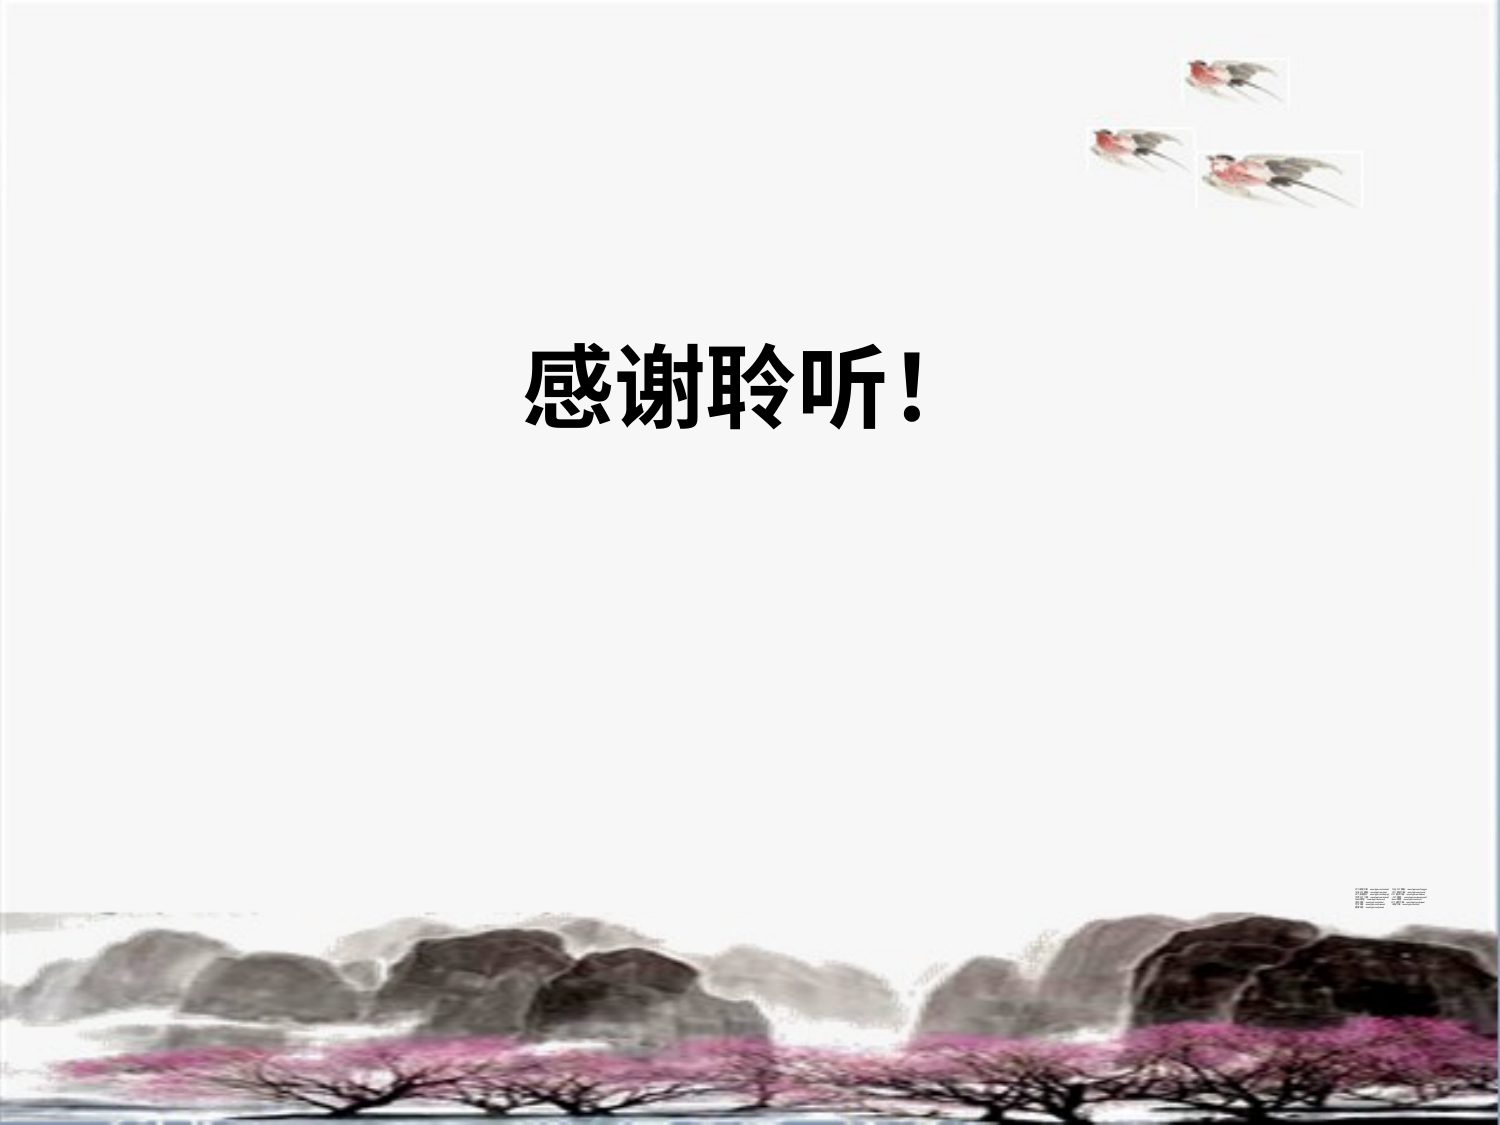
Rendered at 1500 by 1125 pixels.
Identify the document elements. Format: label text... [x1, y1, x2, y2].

picture [0, 0, 1500, 1125]
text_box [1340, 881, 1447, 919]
title 感谢聆听！ [76, 290, 1427, 479]
